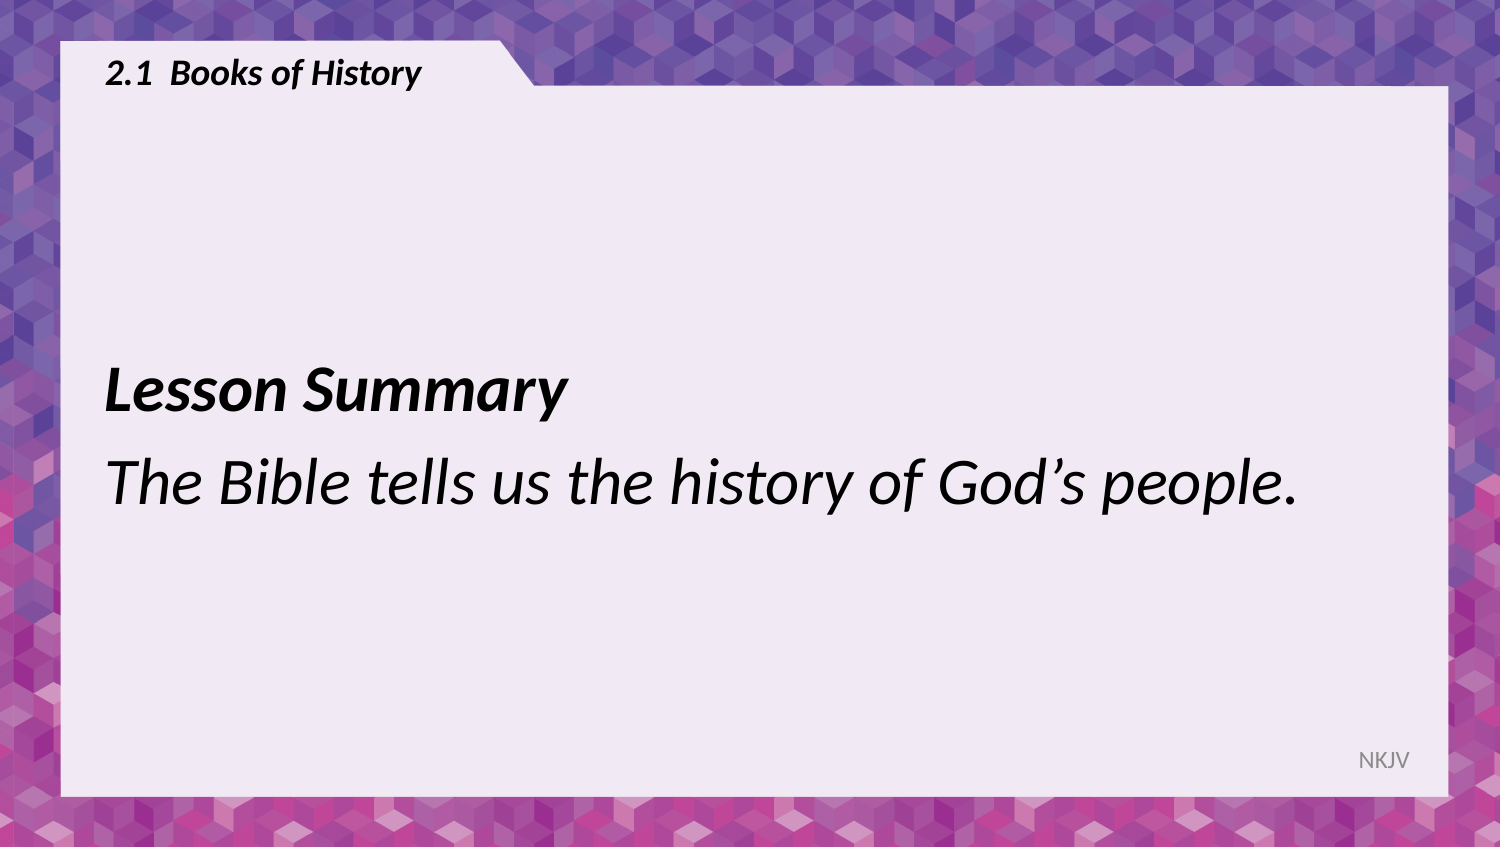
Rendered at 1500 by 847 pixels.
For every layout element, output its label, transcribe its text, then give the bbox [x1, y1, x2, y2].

list Lesson Summary The Bible tells us the history of God’s people. [89, 141, 1403, 722]
footer NKJV [950, 736, 1425, 782]
picture [0, 0, 1500, 847]
title 2.1 Books of History [89, 33, 1420, 108]
